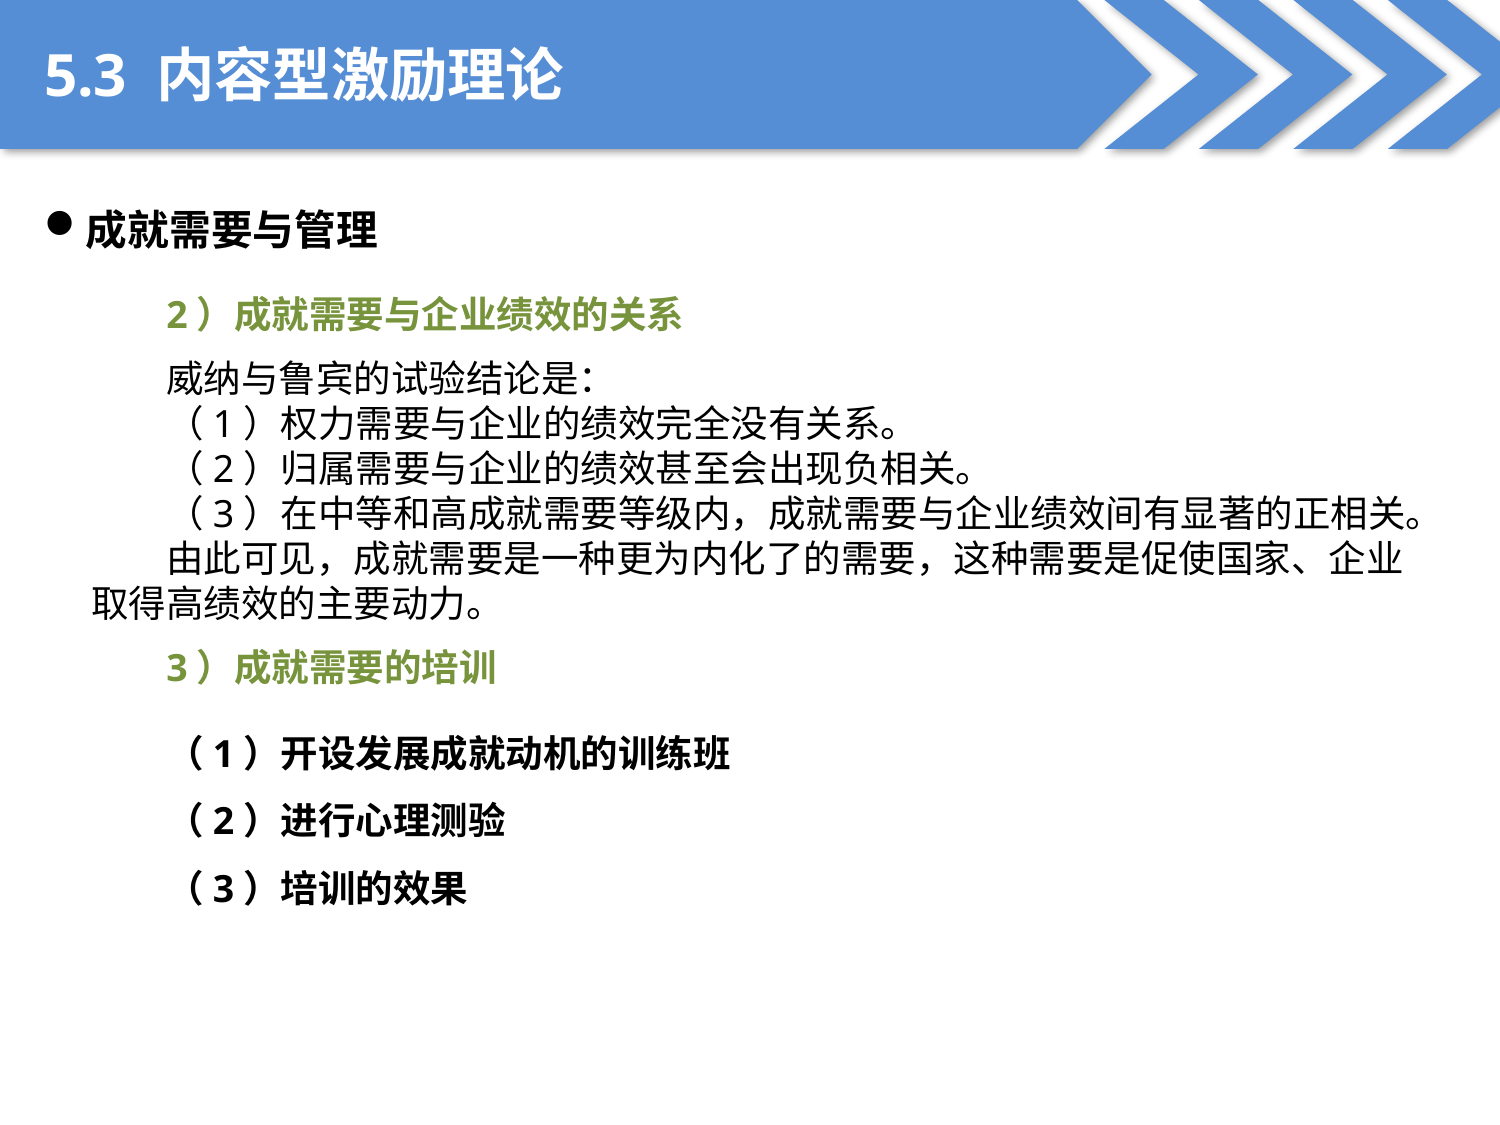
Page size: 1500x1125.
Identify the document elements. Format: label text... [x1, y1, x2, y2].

text_box 5.3 内容型激励理论 [29, 30, 580, 116]
text_box 2）成就需要与企业绩效的关系 [76, 283, 1424, 344]
text_box 威纳与鲁宾的试验结论是： （1）权力需要与企业的绩效完全没有关系。 （2）归属需要与企业的绩效甚至会出现负相关。 （3）在中等和高成就需要等级内，成就需要与企业绩效间有显著的正相关。 由此可见，成就需要是一种更为内化了的需要，这种需要是促使国家、企业取得高绩效的主要动力。 [76, 347, 1447, 633]
text_box 成就需要与管理 [29, 196, 585, 262]
text_box （1）开设发展成就动机的训练班 （2）进行心理测验 （3）培训的效果 [76, 699, 1447, 918]
text_box 3）成就需要的培训 [76, 636, 1424, 697]
